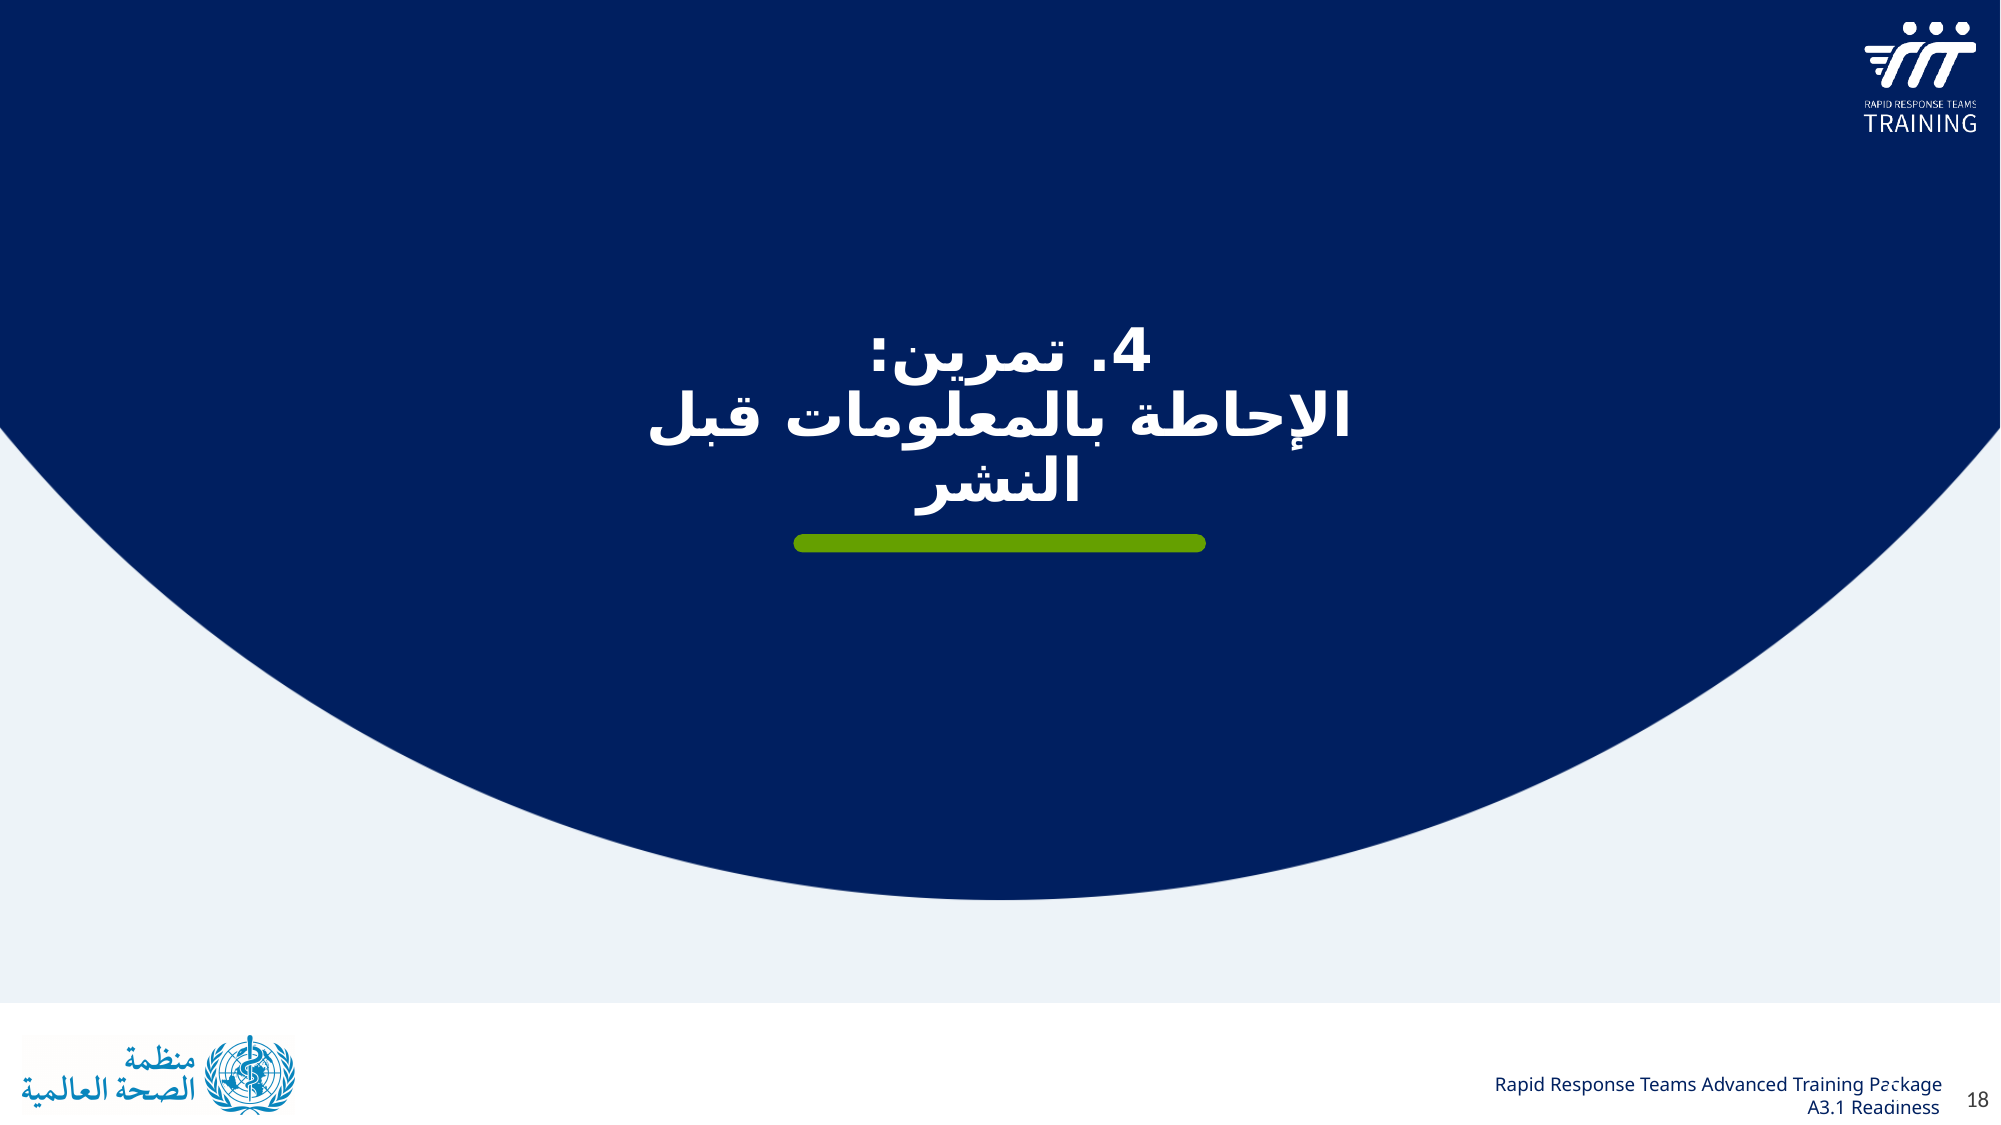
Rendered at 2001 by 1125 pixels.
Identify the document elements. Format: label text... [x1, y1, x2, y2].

picture [0, 0, 2001, 1003]
slide_number 18 [1882, 1037, 1930, 1092]
picture [22, 1035, 295, 1115]
picture [252, 1050, 258, 1059]
title 4. تمرين: الإحاطة بالمعلومات قبل النشر [560, 246, 1440, 523]
